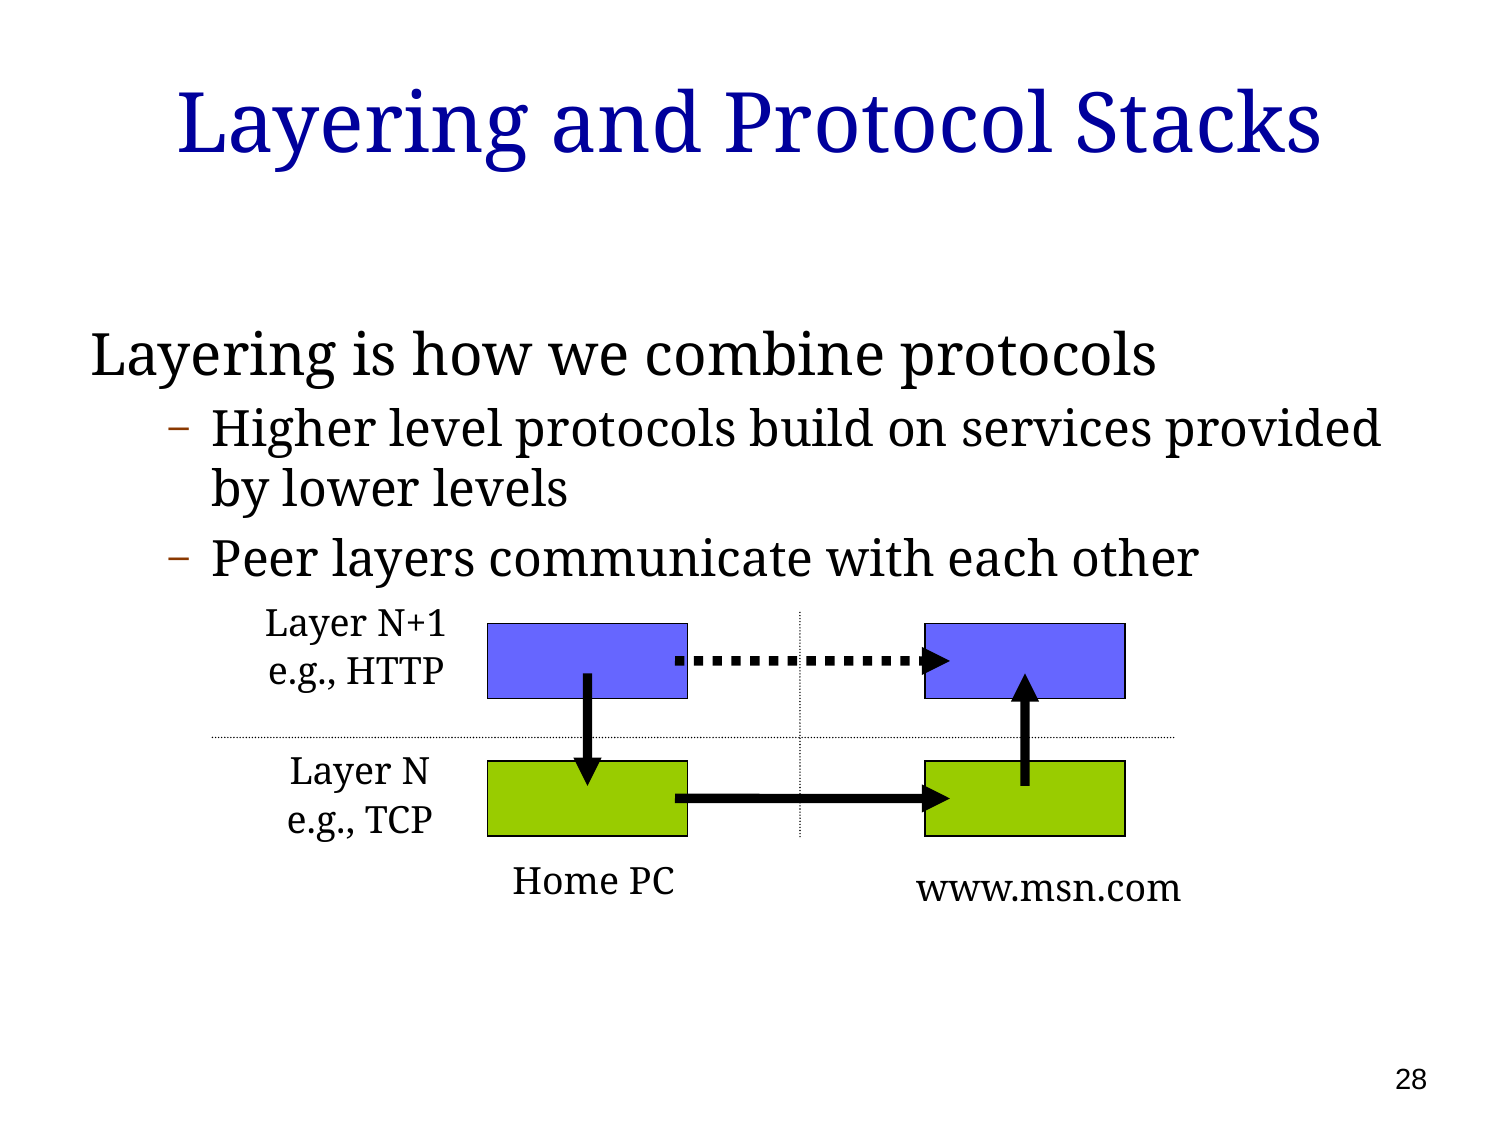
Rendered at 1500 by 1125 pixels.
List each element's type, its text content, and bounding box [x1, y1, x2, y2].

text_box [487, 760, 688, 836]
text_box Layer N e.g., TCP [271, 748, 448, 848]
text_box Layer N+1 e.g., HTTP [250, 599, 463, 700]
list Layering is how we combine protocols Higher level protocols build on services provided by lower levels Peer layers communicate with each other [74, 309, 1438, 994]
title Layering and Protocol Stacks [74, 47, 1426, 191]
text_box [924, 623, 1125, 699]
text_box Home PC [497, 849, 690, 910]
text_box [1018, 673, 1032, 786]
text_box [936, 654, 950, 668]
text_box [674, 792, 950, 805]
text_box www.msn.com [901, 856, 1197, 917]
slide_number 28 [1092, 1024, 1443, 1103]
text_box [581, 673, 594, 786]
text_box [924, 760, 1125, 836]
